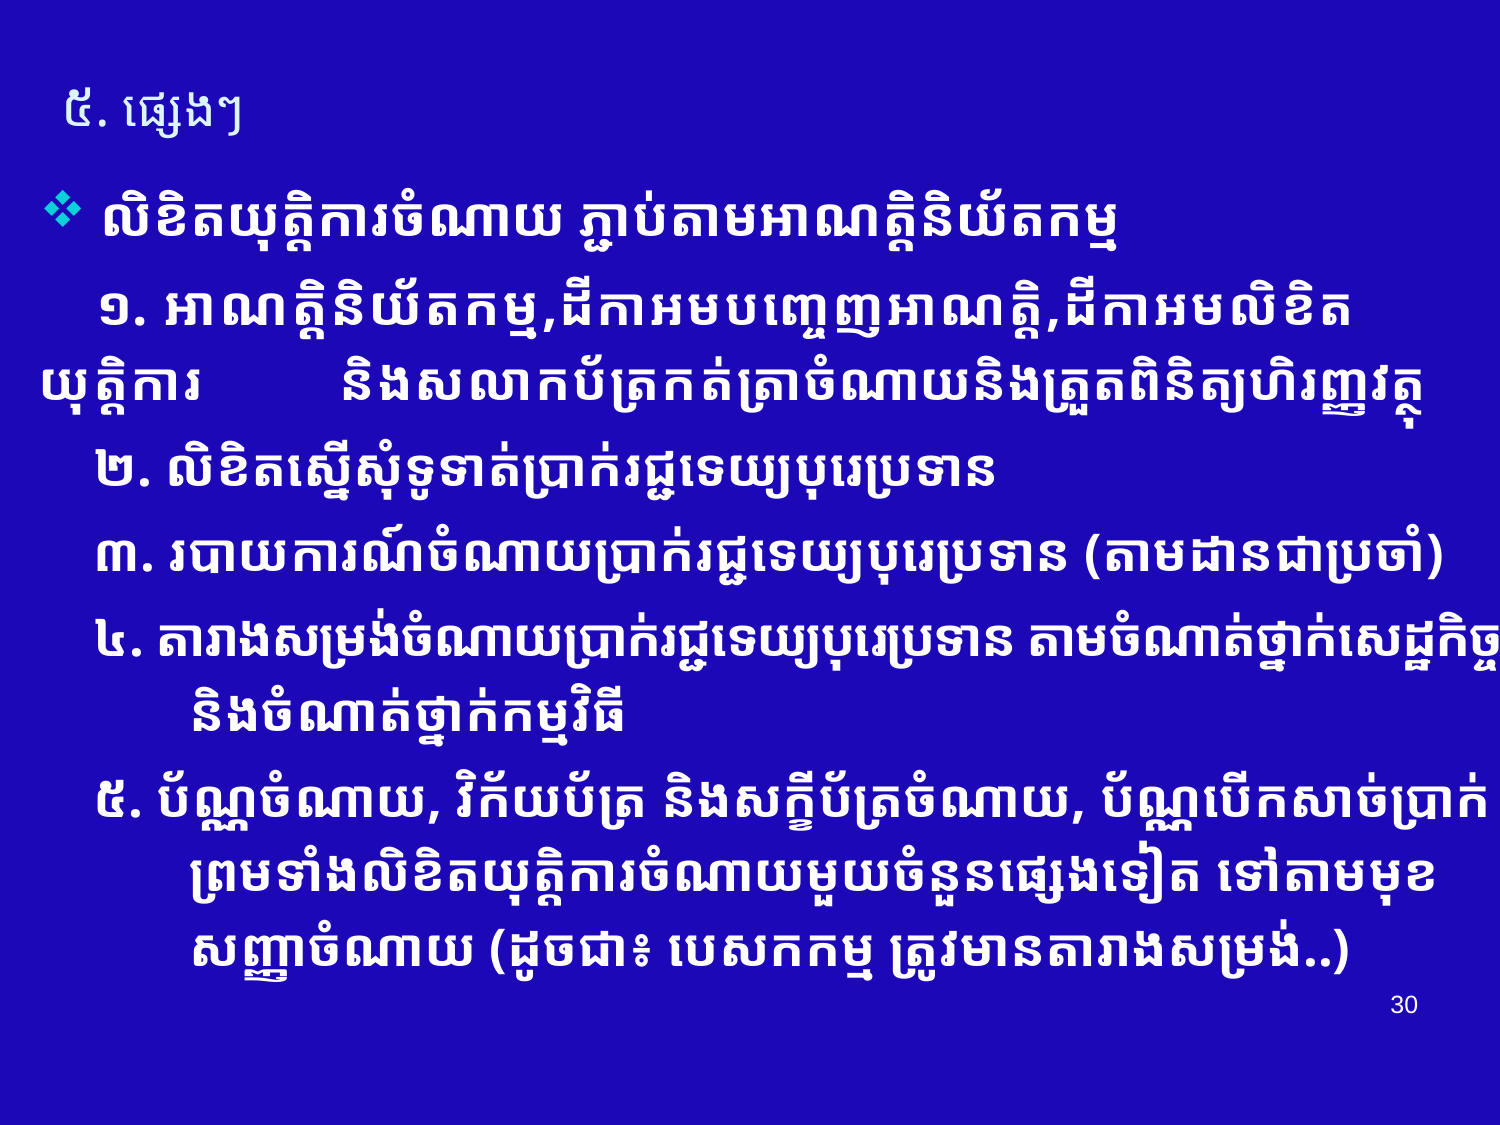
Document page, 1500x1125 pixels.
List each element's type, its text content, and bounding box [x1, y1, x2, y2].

list លិខិតយុត្តិការចំណាយ ភ្ជាប់តាមអាណត្តិនិយ័តកម្ម​ ១. អាណត្តិនិយ័តកម្ម,ដីកាអមបញ្ចេញអាណត្តិ,​ដីកាអម​លិខិតយុត្តិការ​ និង​សលាកប័ត្រ​កត់ត្រា​ចំណាយ​និ​ងត្រួតពិនិត្យ​ហិរញ្ញវត្ថុ​ ២. លិខិតស្នើសុំទូទាត់​ប្រាក់រជ្ជទេយ្យបុរេប្រទាន​ ៣. របាយការណ៍ចំណាយ​ប្រាក់រជ្ជទេយ្យបុរេប្រទាន​ (តាមដានជាប្រចាំ) ៤. តារាងសម្រង់​ចំណាយ​ប្រាក់រជ្ជទេយ្យបុរេប្រទាន តាមចំណាត់ថ្នាក់សេដ្ឋកិច្ច និង​ចំណាត់​ថ្នាក់កម្មវិធី​ ៥. ប័ណ្ណចំណាយ​, វិក័យប័ត្រ និង​សក្ខីប័ត្រ​ចំណាយ, ប័ណ្ណបើកសាច់ប្រាក់​ ព្រមទាំងលិខិតយុត្តិការចំណាយ​មួយចំនួនផ្សេងទៀត ទៅតាម​មុខ សញ្ញាចំណាយ (ដូចជា៖ បេសកកម្ម ត្រូវមានតារាងសម្រង់​..) [24, 174, 1500, 1075]
title ៥. ផ្សេងៗ [45, 37, 1434, 146]
slide_number 30 [1333, 940, 1434, 1027]
